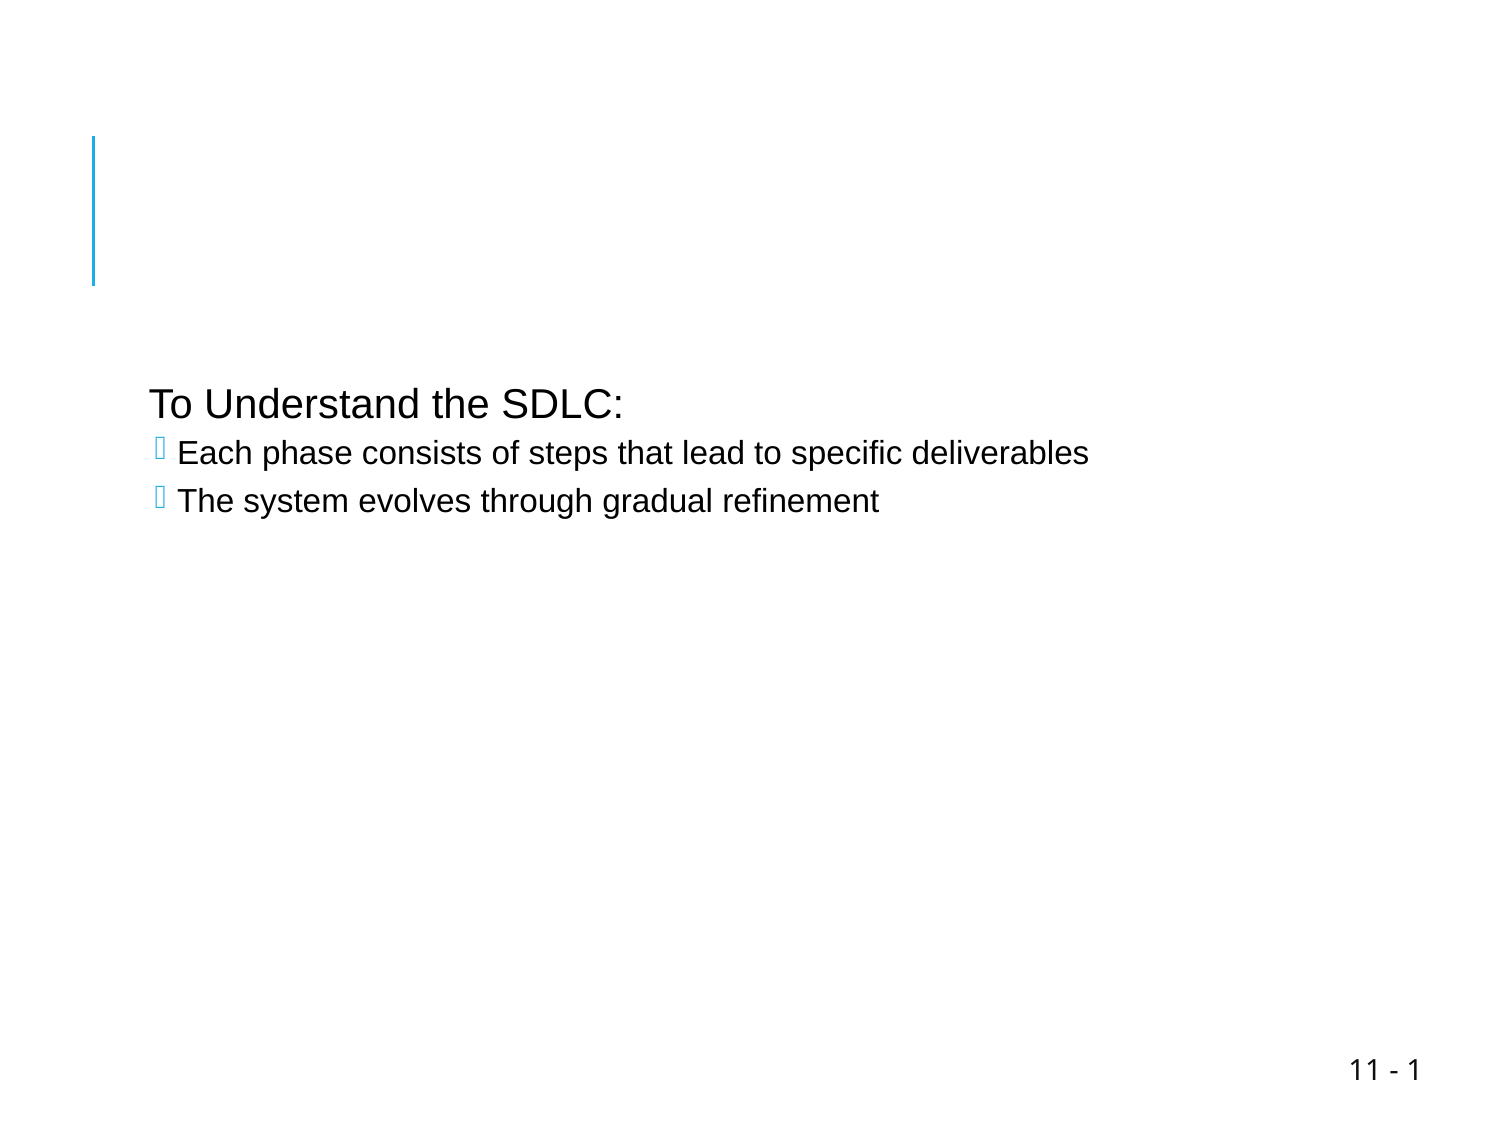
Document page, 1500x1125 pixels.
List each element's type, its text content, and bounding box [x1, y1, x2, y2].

slide_number 1 - 11 [1333, 1061, 1454, 1107]
list To Understand the SDLC: Each phase consists of steps that lead to specific deliverables The system evolves through gradual refinement [126, 375, 1322, 1035]
